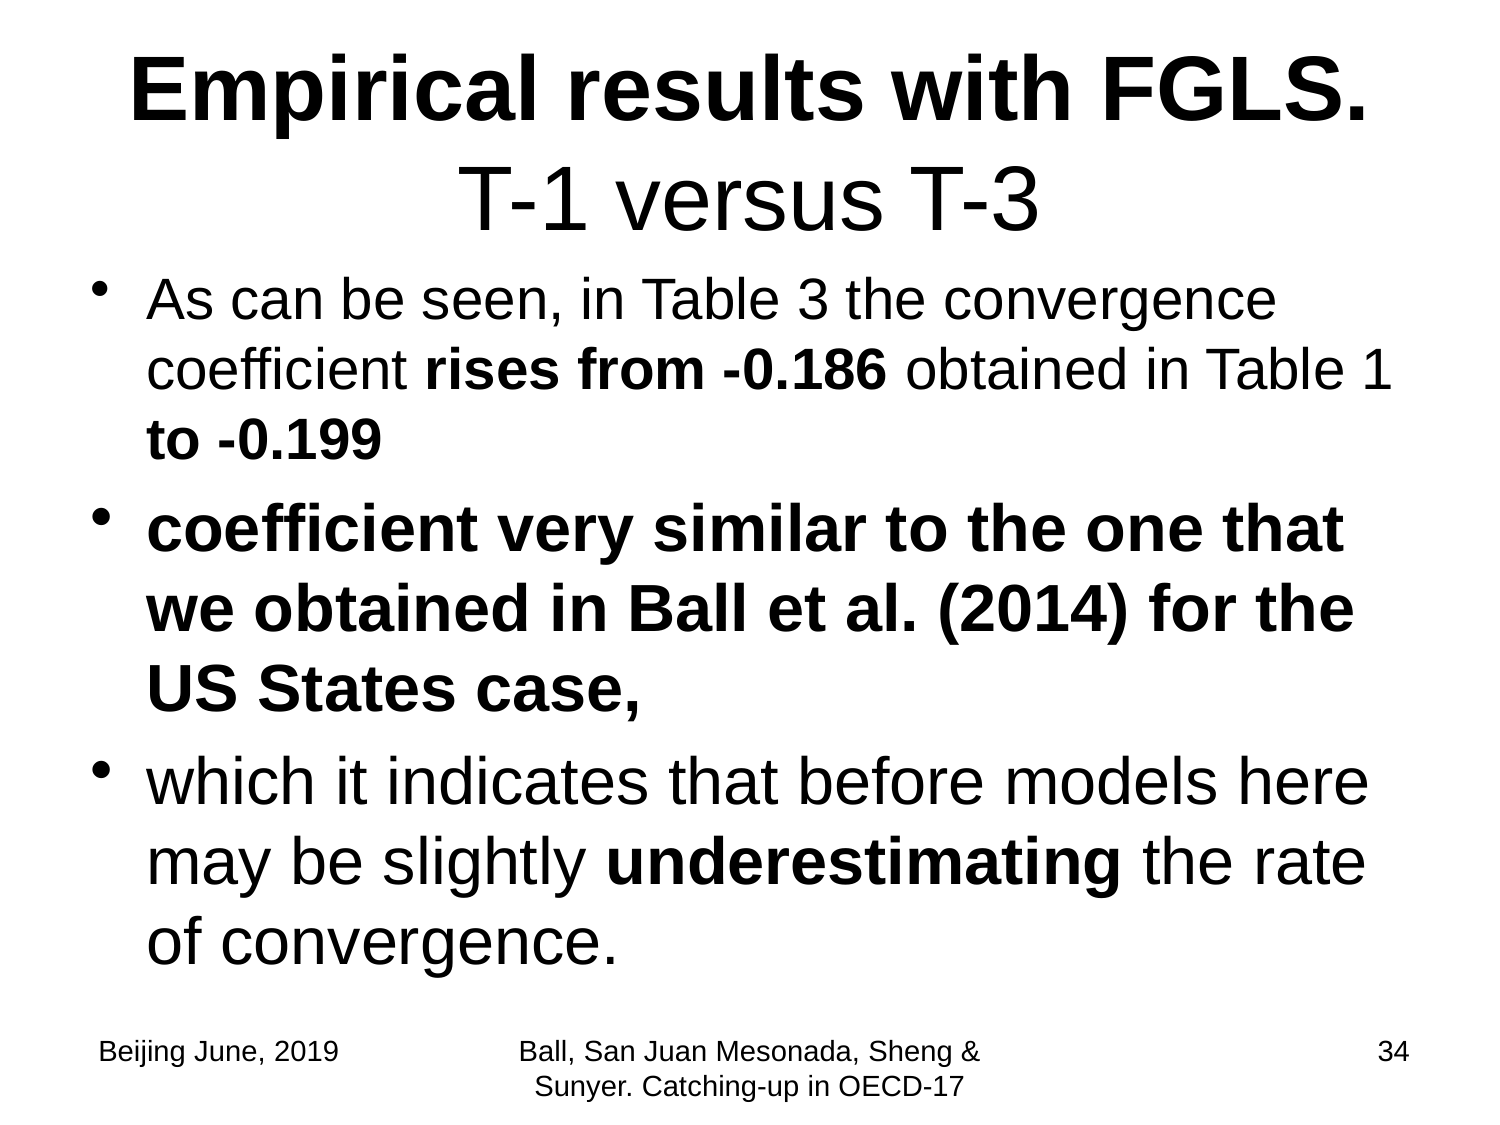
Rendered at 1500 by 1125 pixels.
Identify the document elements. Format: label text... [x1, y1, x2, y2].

list As can be seen, in Table 3 the convergence coefficient rises from -0.186 obtained in Table 1 to -0.199 coefficient very similar to the one that we obtained in Ball et al. (2014) for the US States case, which it indicates that before models here may be slightly underestimating the rate of convergence. [75, 253, 1447, 997]
slide_number 34 [1074, 1024, 1426, 1103]
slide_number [74, 1024, 426, 1103]
title Empirical results with FGLS. T-1 versus T-3 [75, 45, 1425, 233]
footer Ball, San Juan Mesonada, Sheng & Sunyer. Catching-up in OECD-17 [454, 1024, 1046, 1103]
